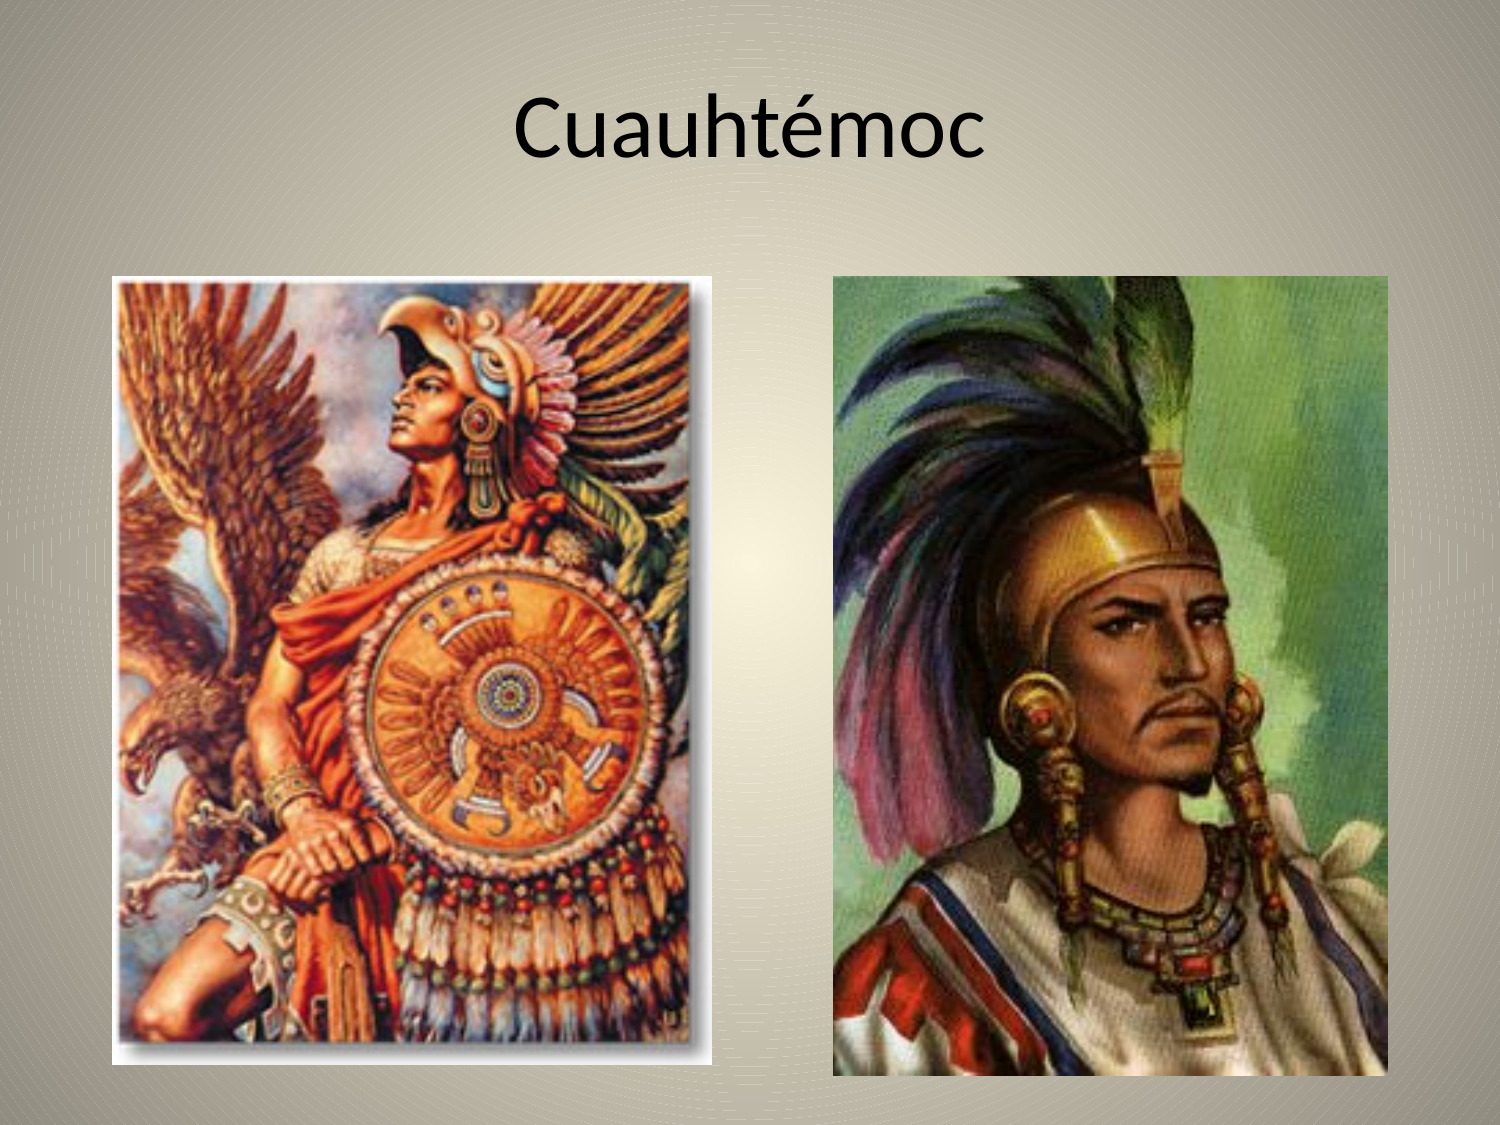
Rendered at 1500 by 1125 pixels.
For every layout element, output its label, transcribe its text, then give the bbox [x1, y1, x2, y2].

picture [833, 276, 1388, 1077]
title Cuauhtémoc [112, 0, 1388, 242]
picture [112, 276, 712, 1065]
